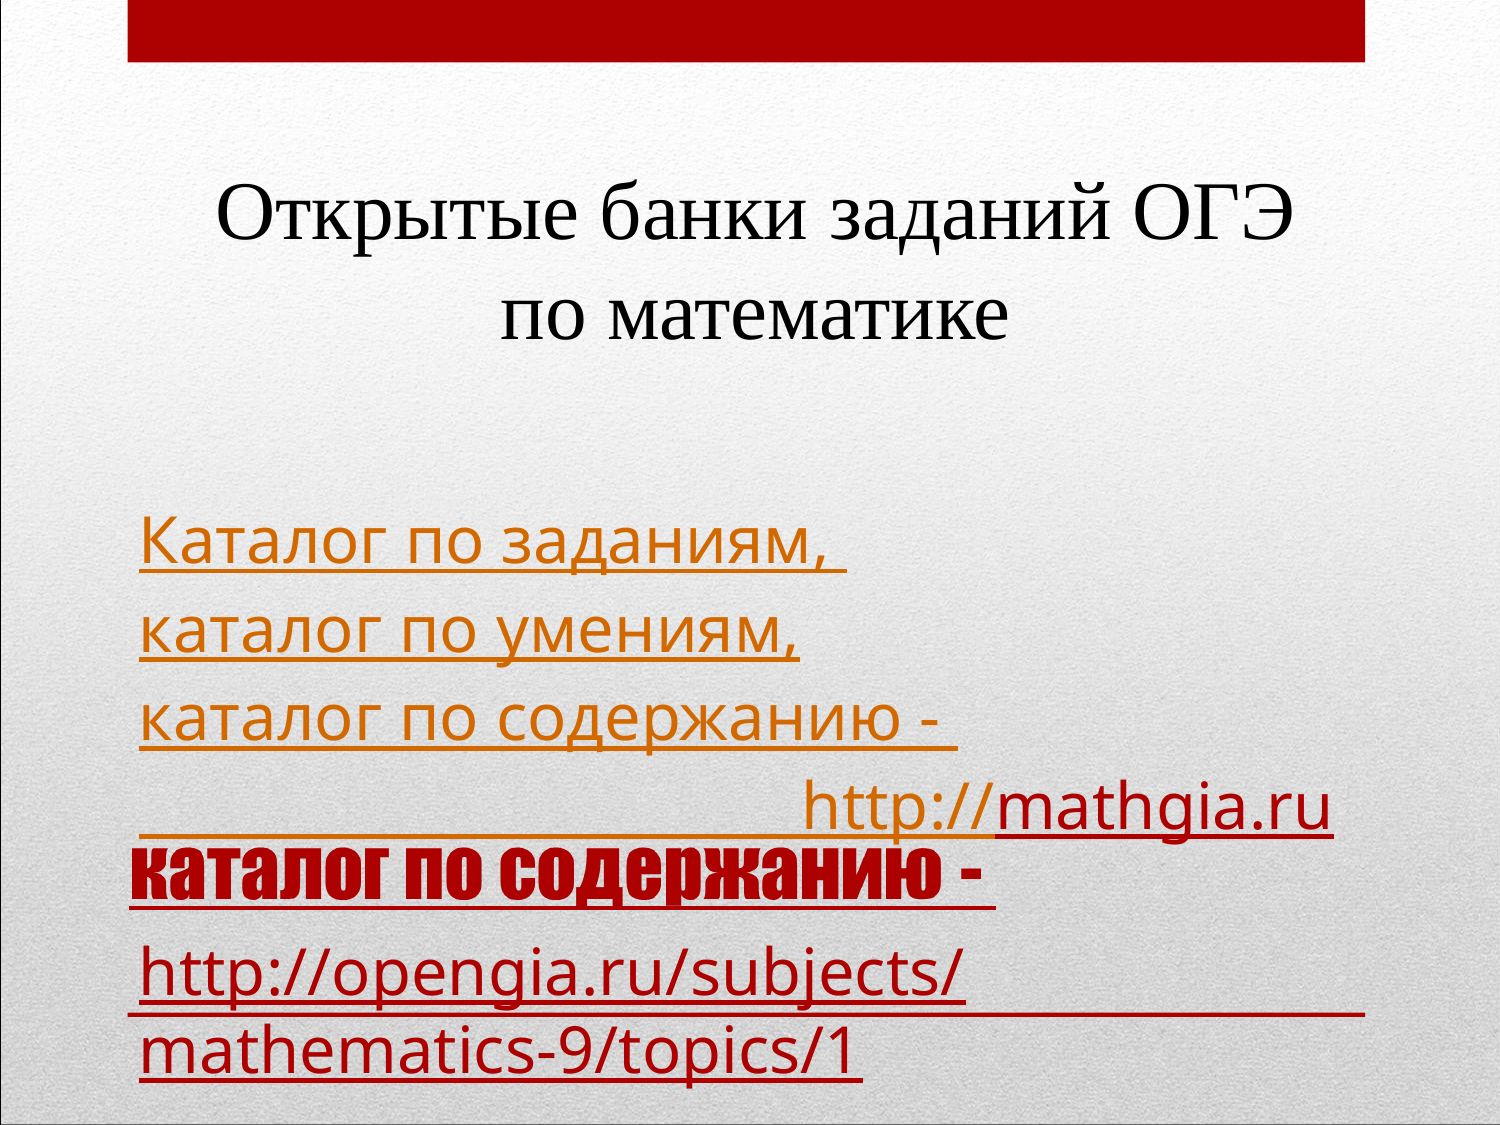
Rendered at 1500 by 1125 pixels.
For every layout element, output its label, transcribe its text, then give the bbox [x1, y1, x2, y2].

text_box Открытые банки заданий ОГЭ по математике [171, 148, 1341, 364]
title Каталог по заданиям, каталог по умениям, каталог по содержанию - http://mathgia.ru http://opengia.ru/subjects/mathematics-9/topics/1 [123, 444, 1364, 1095]
picture [0, 0, 1500, 1125]
